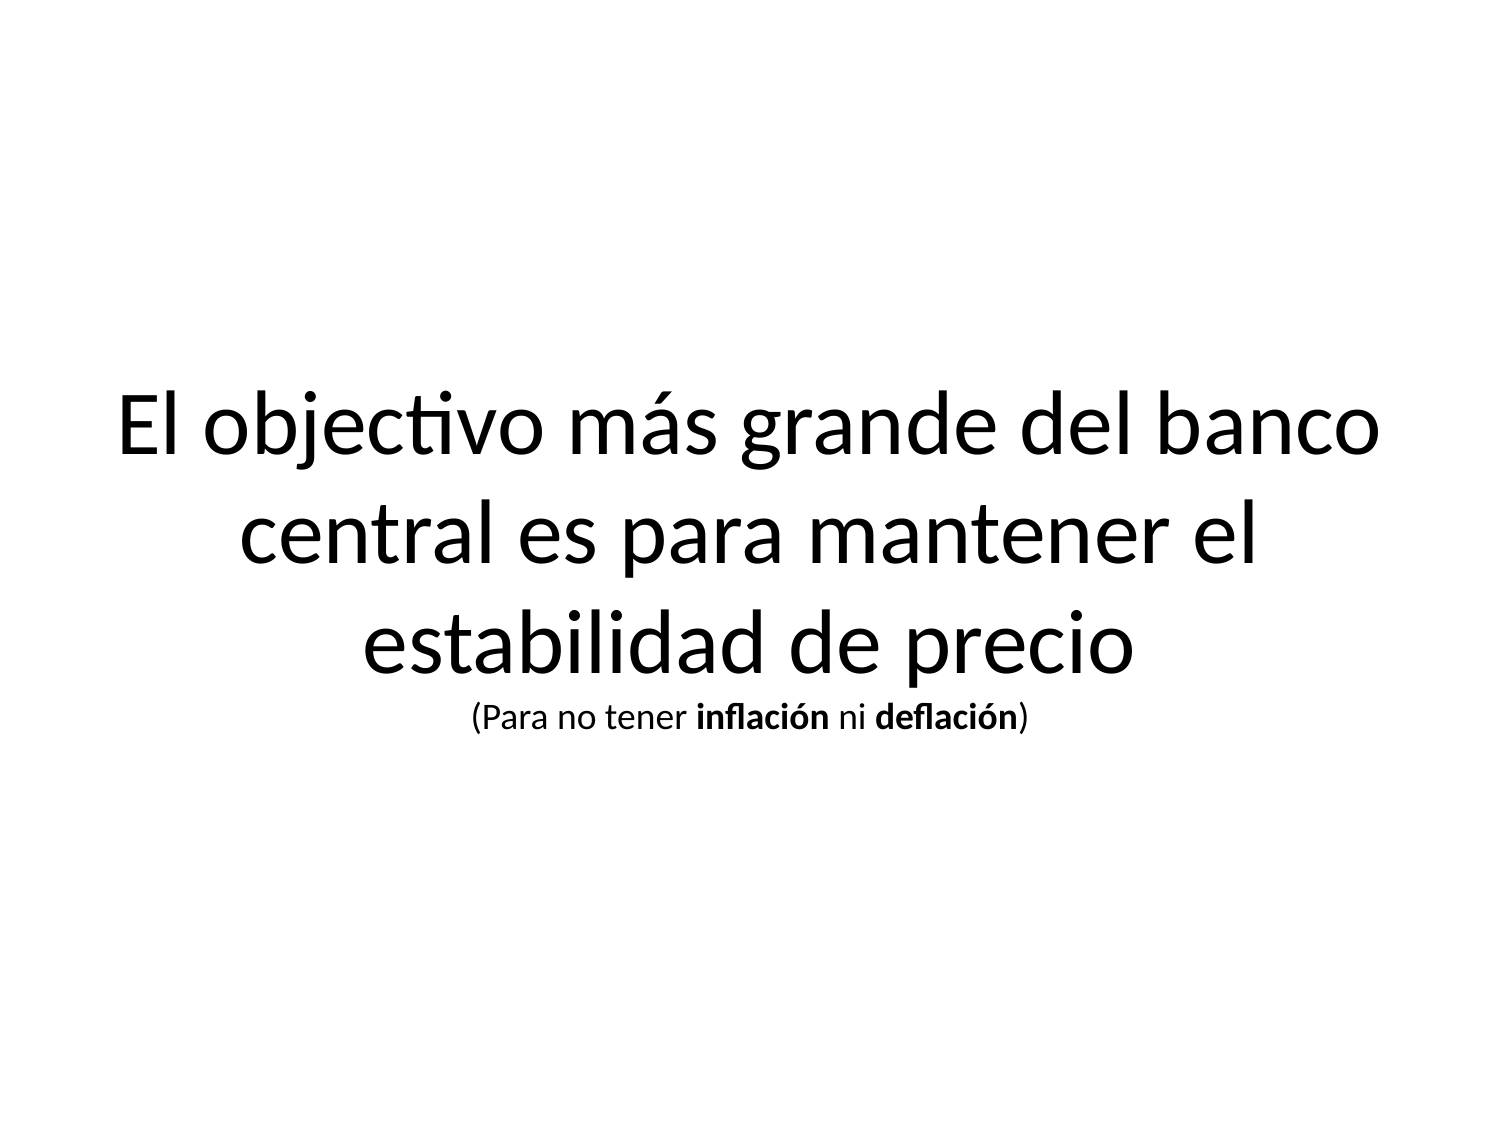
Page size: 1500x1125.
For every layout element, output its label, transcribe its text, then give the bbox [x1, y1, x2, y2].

title El objectivo más grande del banco central es para mantener el estabilidad de precio (Para no tener inflación ni deflación) [75, 45, 1425, 1055]
